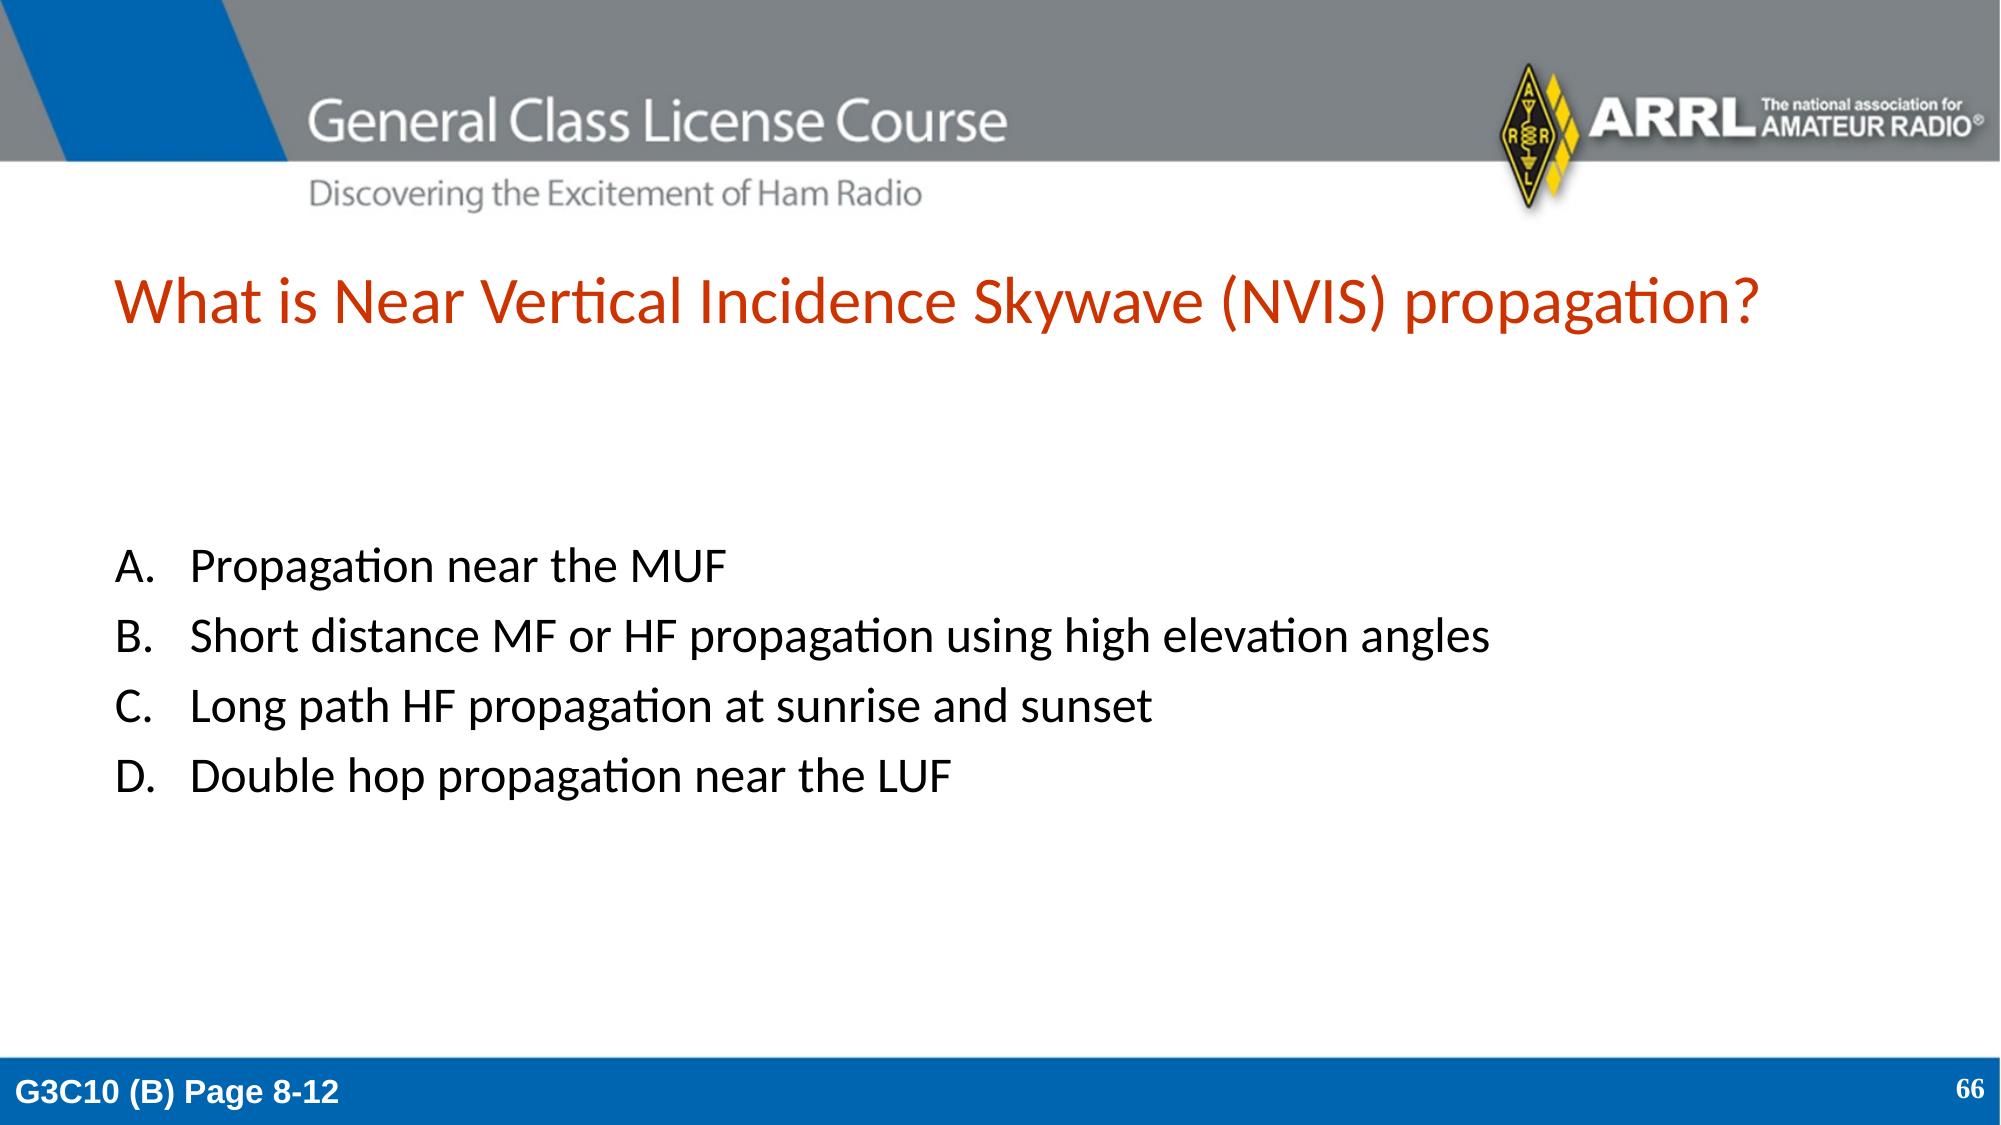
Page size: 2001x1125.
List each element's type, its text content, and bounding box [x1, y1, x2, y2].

text_box G3C10 (B) Page 8-12 [0, 1062, 1313, 1118]
picture [0, 0, 2001, 1125]
title What is Near Vertical Incidence Skywave (NVIS) propagation? [99, 249, 1900, 468]
list Propagation near the MUF Short distance MF or HF propagation using high elevation angles Long path HF propagation at sunrise and sunset Double hop propagation near the LUF [99, 525, 1900, 1005]
text_box 66 [1875, 1062, 2000, 1113]
